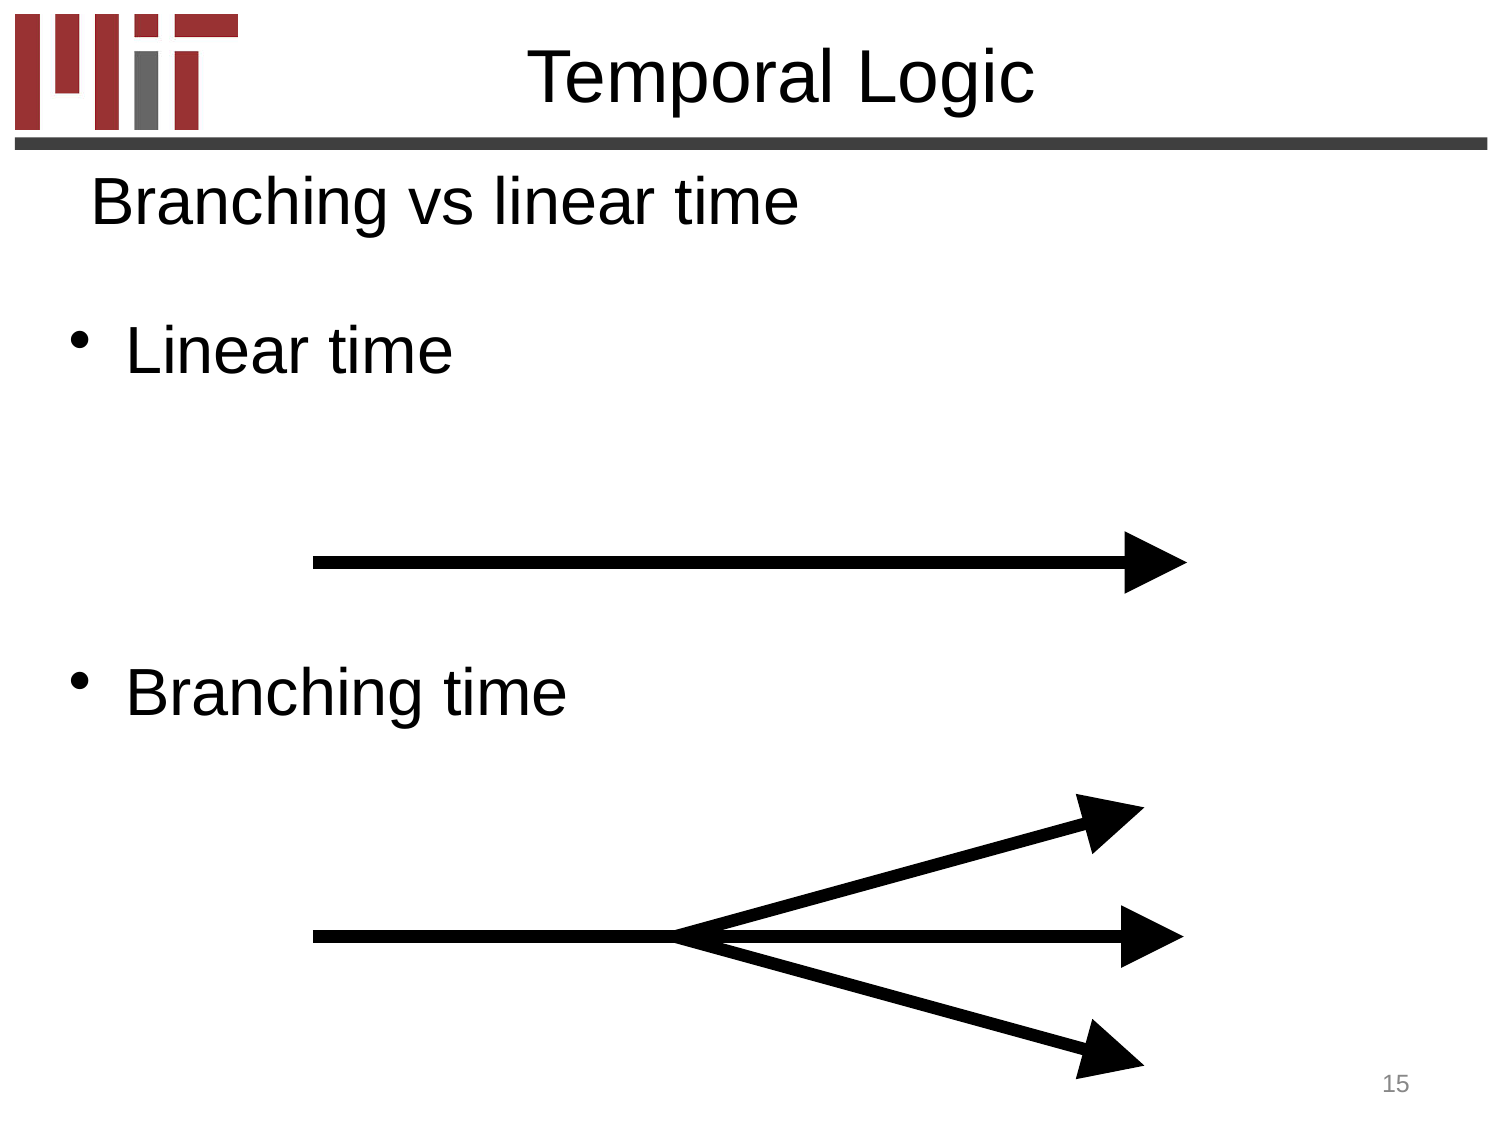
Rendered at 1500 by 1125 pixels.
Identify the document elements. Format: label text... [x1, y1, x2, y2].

title Temporal Logic [237, 15, 1325, 130]
text_box Branching time [53, 540, 1500, 855]
text_box Linear time [53, 155, 1500, 540]
picture [15, 14, 238, 130]
slide_number 15 [1074, 1052, 1425, 1113]
list Branching vs linear time [75, 149, 1425, 155]
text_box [312, 807, 1185, 1066]
